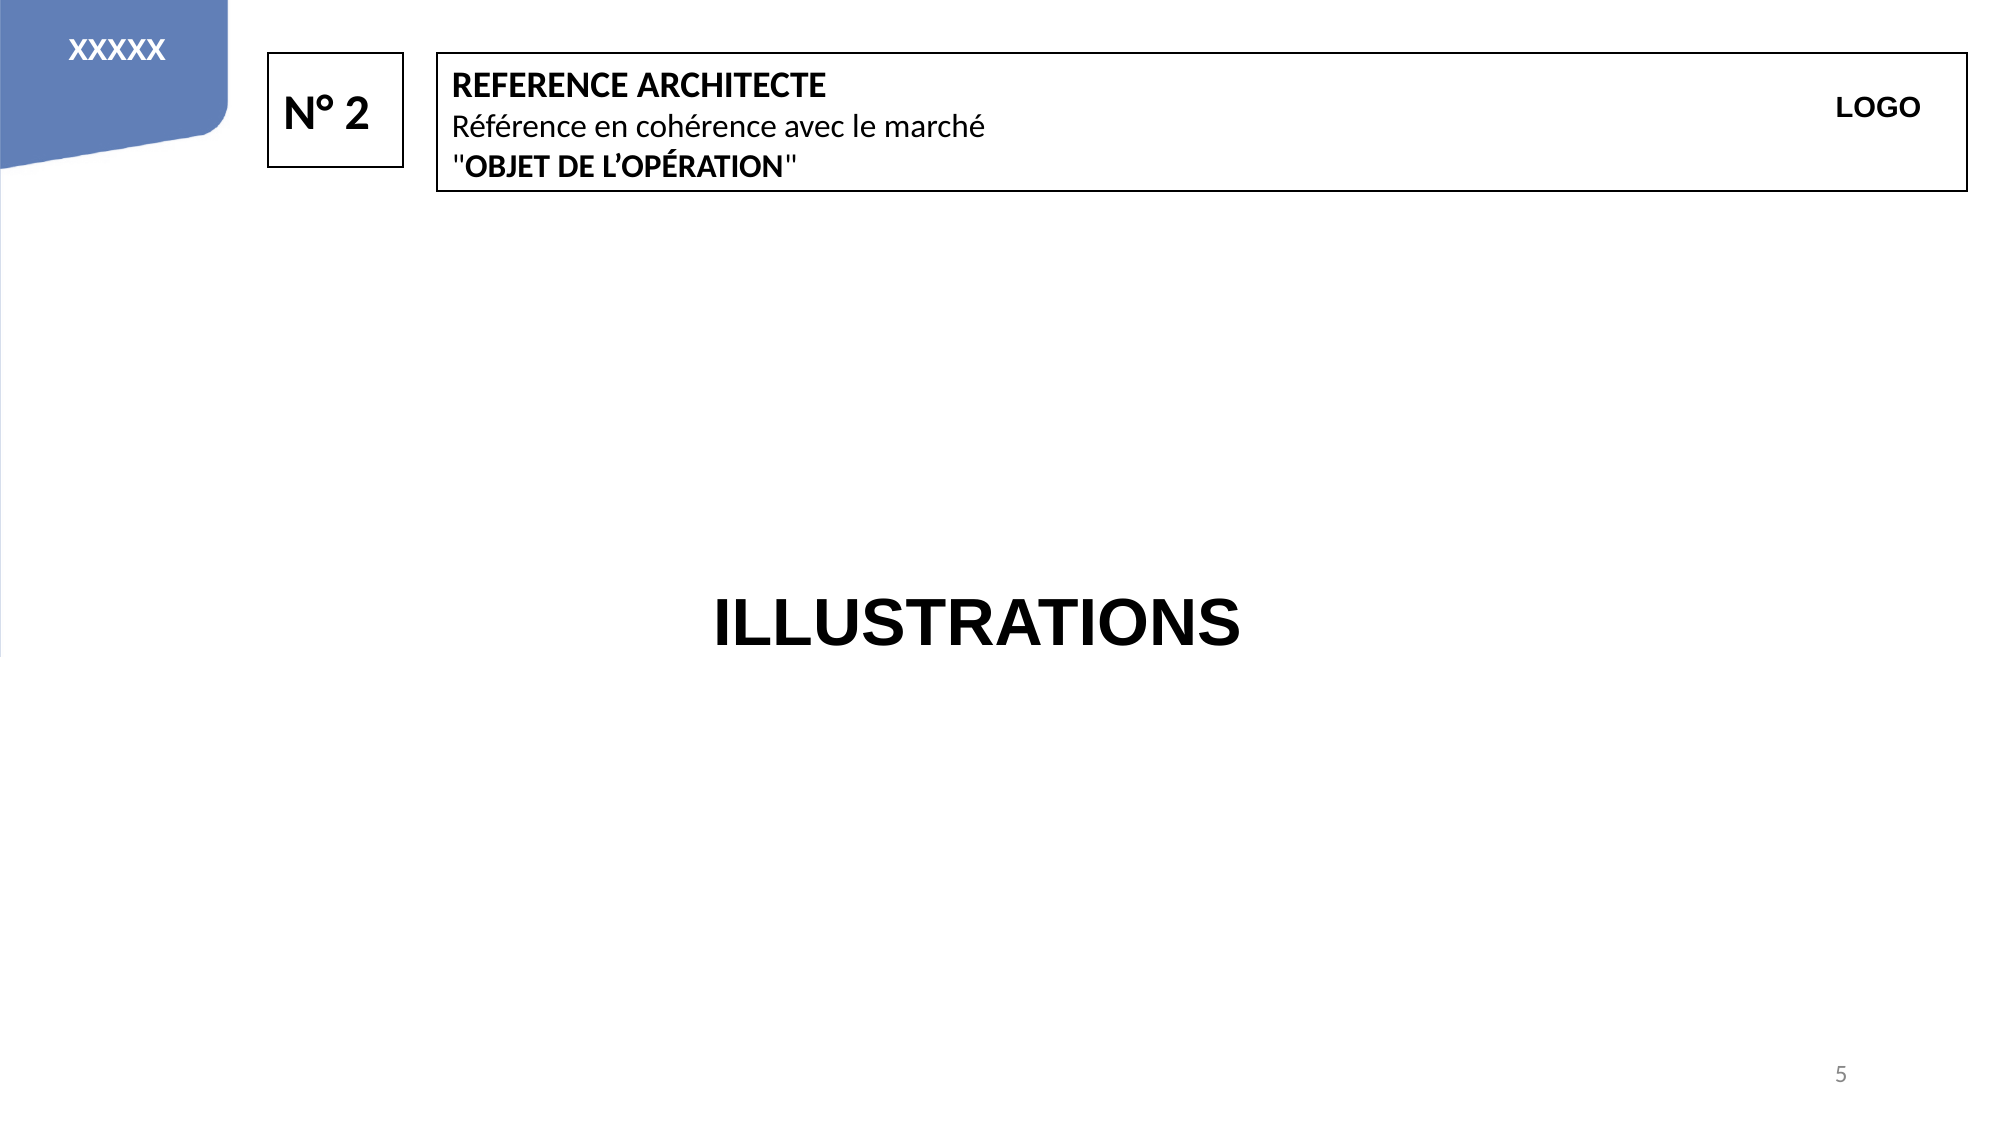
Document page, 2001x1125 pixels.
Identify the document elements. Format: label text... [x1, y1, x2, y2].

text_box REFERENCE ARCHITECTE Référence en cohérence avec le marché "OBJET DE L’OPÉRATION" [1016, 52, 1967, 192]
text_box LOGO [1810, 81, 1947, 131]
text_box ILLUSTRATIONS [5, 217, 1969, 1020]
picture [0, 0, 1012, 657]
slide_number 5 [1412, 1042, 1863, 1103]
